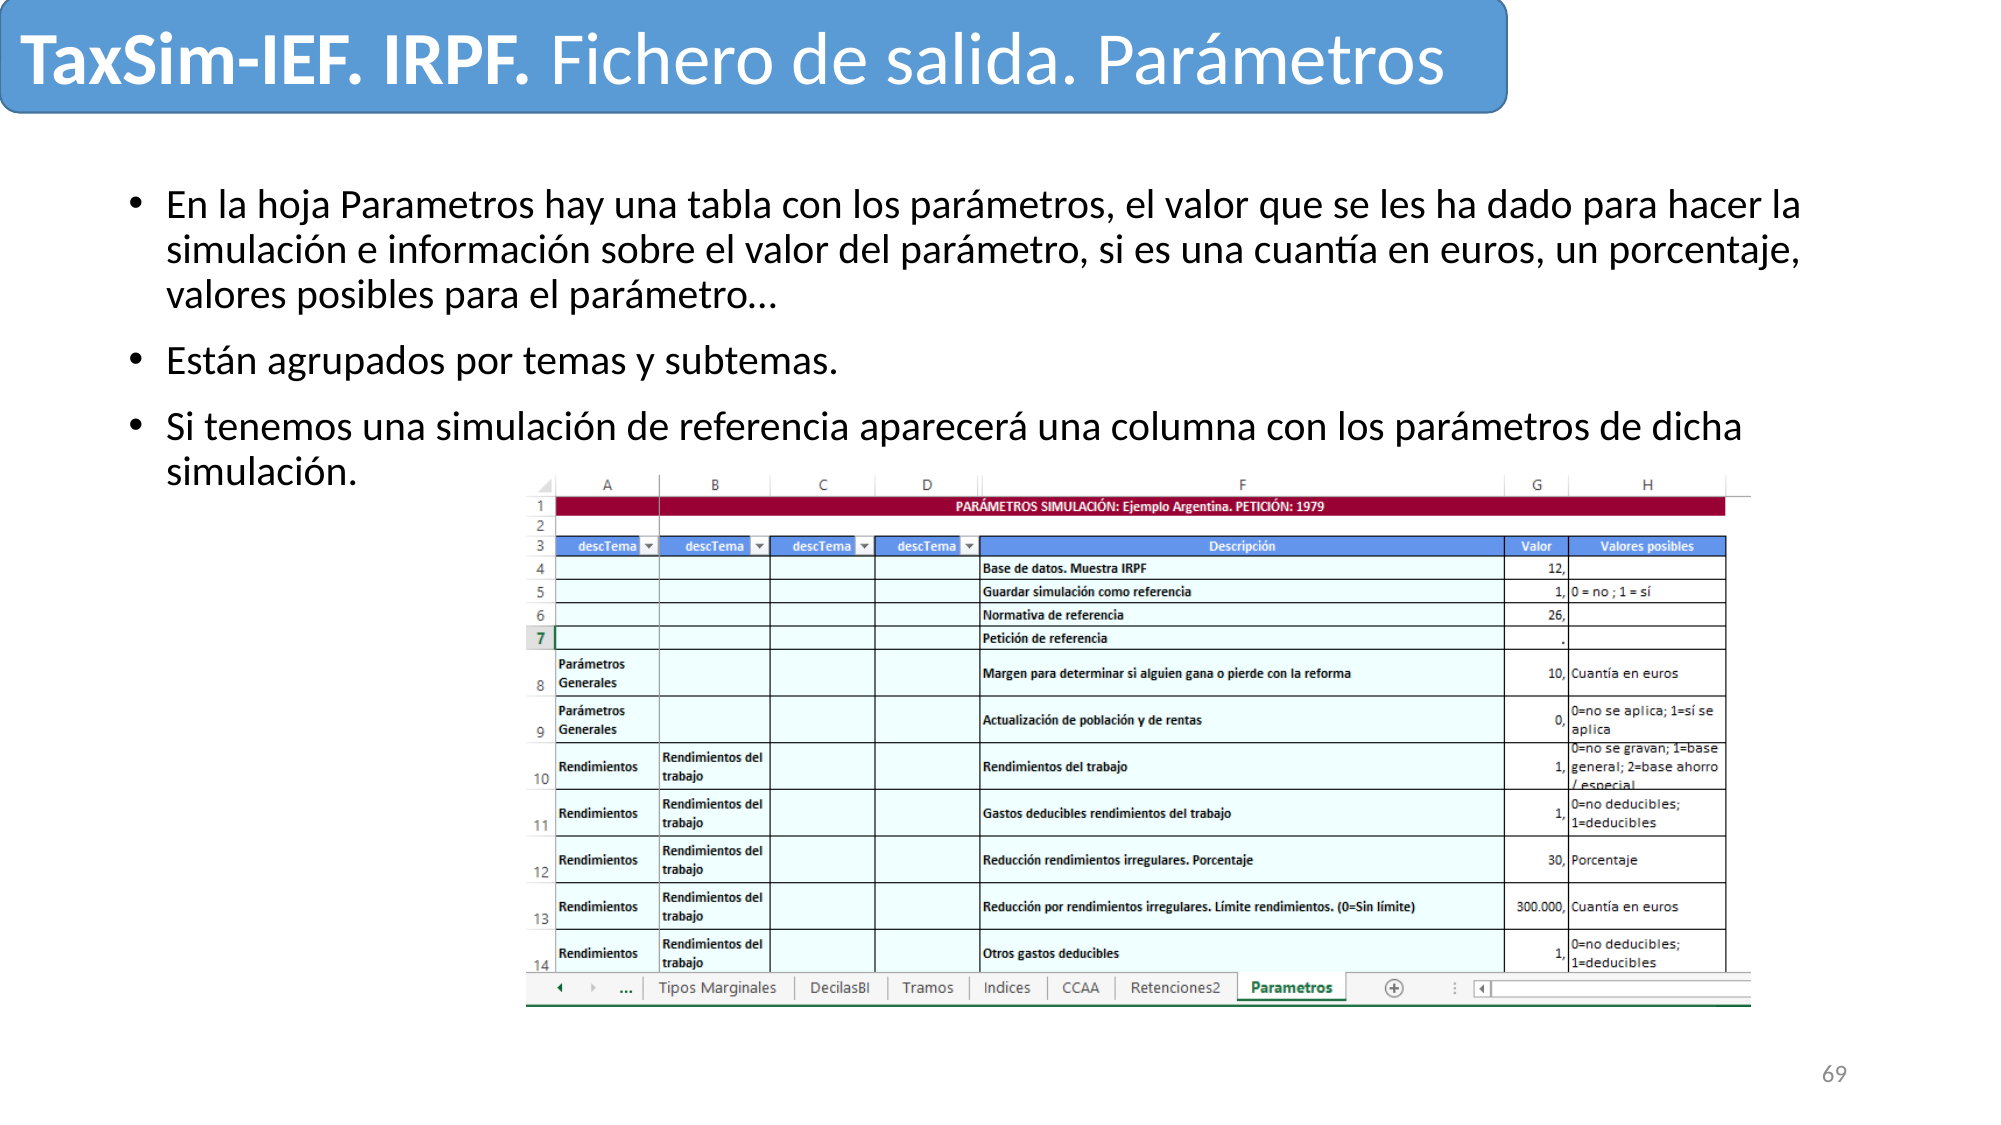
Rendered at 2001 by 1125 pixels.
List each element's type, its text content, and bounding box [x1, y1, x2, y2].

slide_number 69 [1412, 1042, 1863, 1103]
picture [525, 475, 1751, 1007]
text_box TaxSim-IEF. IRPF. Fichero de salida. Parámetros [0, 0, 1508, 114]
list En la hoja Parametros hay una tabla con los parámetros, el valor que se les ha dado para hacer la simulación e información sobre el valor del parámetro, si es una cuantía en euros, un porcentaje, valores posibles para el parámetro… Están agrupados por temas y subtemas. Si tenemos una simulación de referencia aparecerá una columna con los parámetros de dicha simulación. [113, 175, 1839, 1043]
